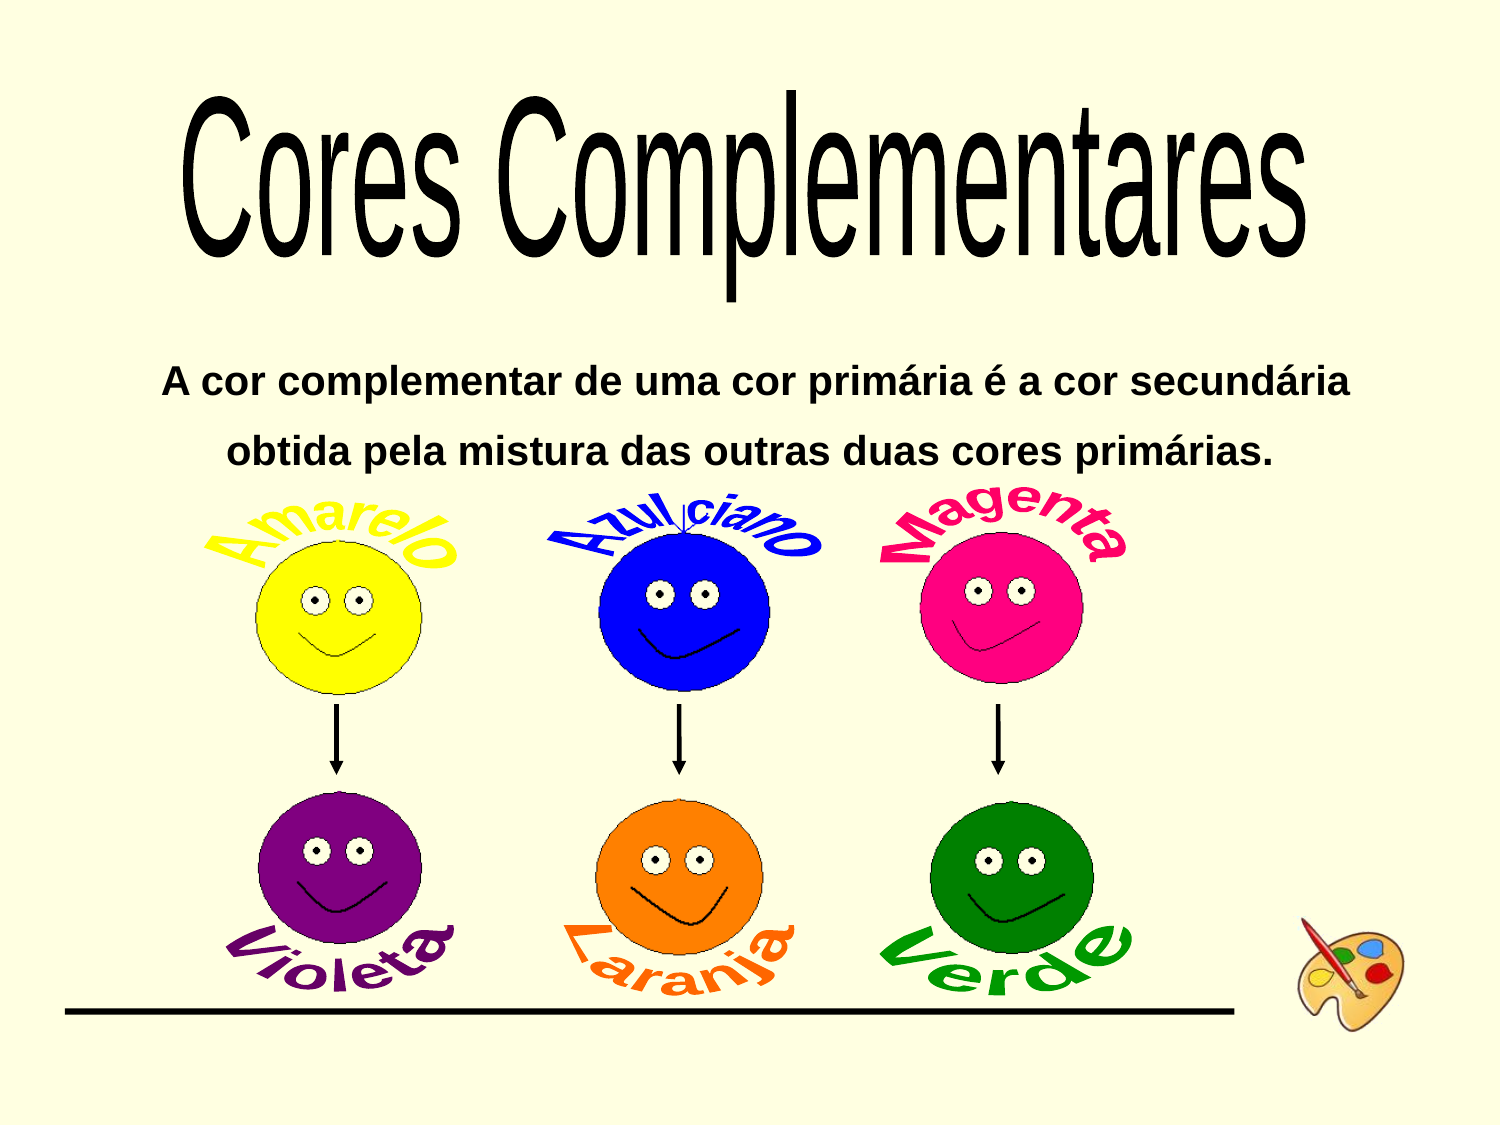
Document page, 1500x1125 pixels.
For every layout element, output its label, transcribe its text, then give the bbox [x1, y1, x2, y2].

text_box [330, 707, 343, 775]
picture [915, 526, 1093, 696]
picture [925, 796, 1104, 958]
picture [253, 786, 432, 948]
text_box A cor complementar de uma cor primária é a cor secundária obtida pela mistura das outras duas cores primárias. [135, 326, 1376, 481]
text_box [672, 712, 686, 775]
picture [584, 786, 774, 965]
picture [1293, 916, 1410, 1033]
picture [241, 526, 432, 700]
picture [584, 491, 780, 705]
text_box [992, 705, 1005, 775]
